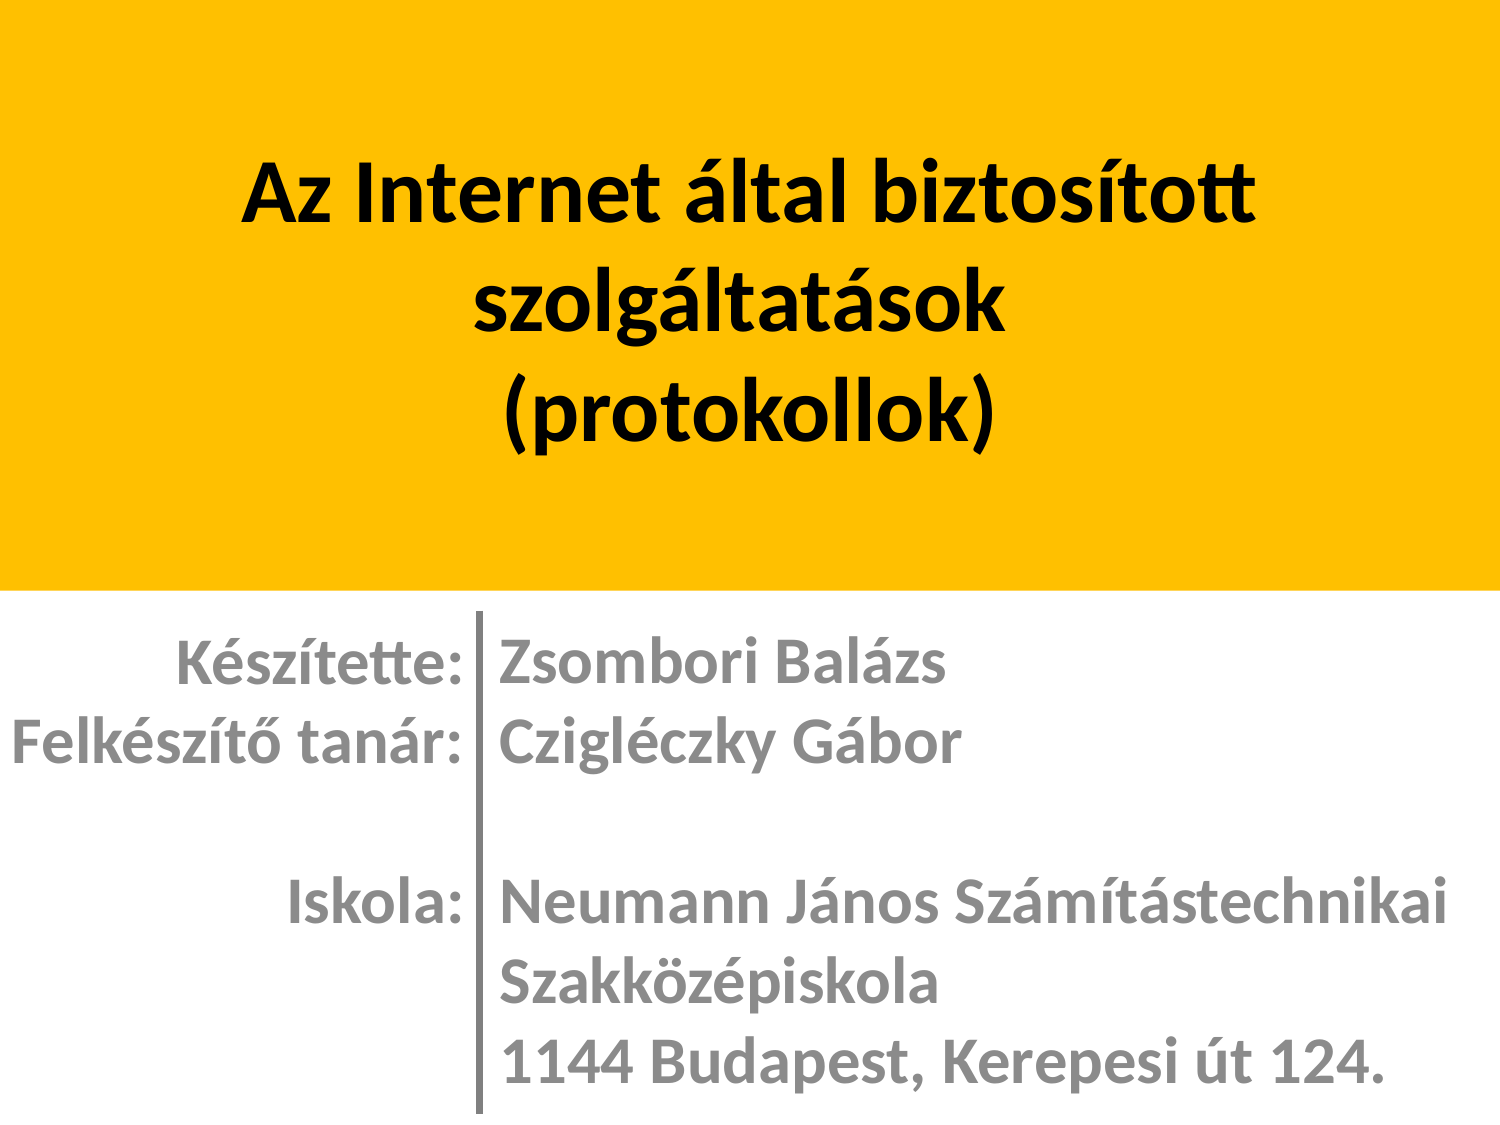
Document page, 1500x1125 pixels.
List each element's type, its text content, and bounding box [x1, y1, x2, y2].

text_box Készítette: Felkészítő tanár: Iskola: [0, 610, 480, 945]
title Az Internet által biztosított szolgáltatások (protokollok) [0, 0, 1500, 591]
text_box Zsombori Balázs Czigléczky Gábor Neumann János Számítástechnikai Szakközépiskola 1144 Budapest, Kerepesi út 124. [485, 609, 1500, 1125]
text_box [348, 0, 1464, 288]
